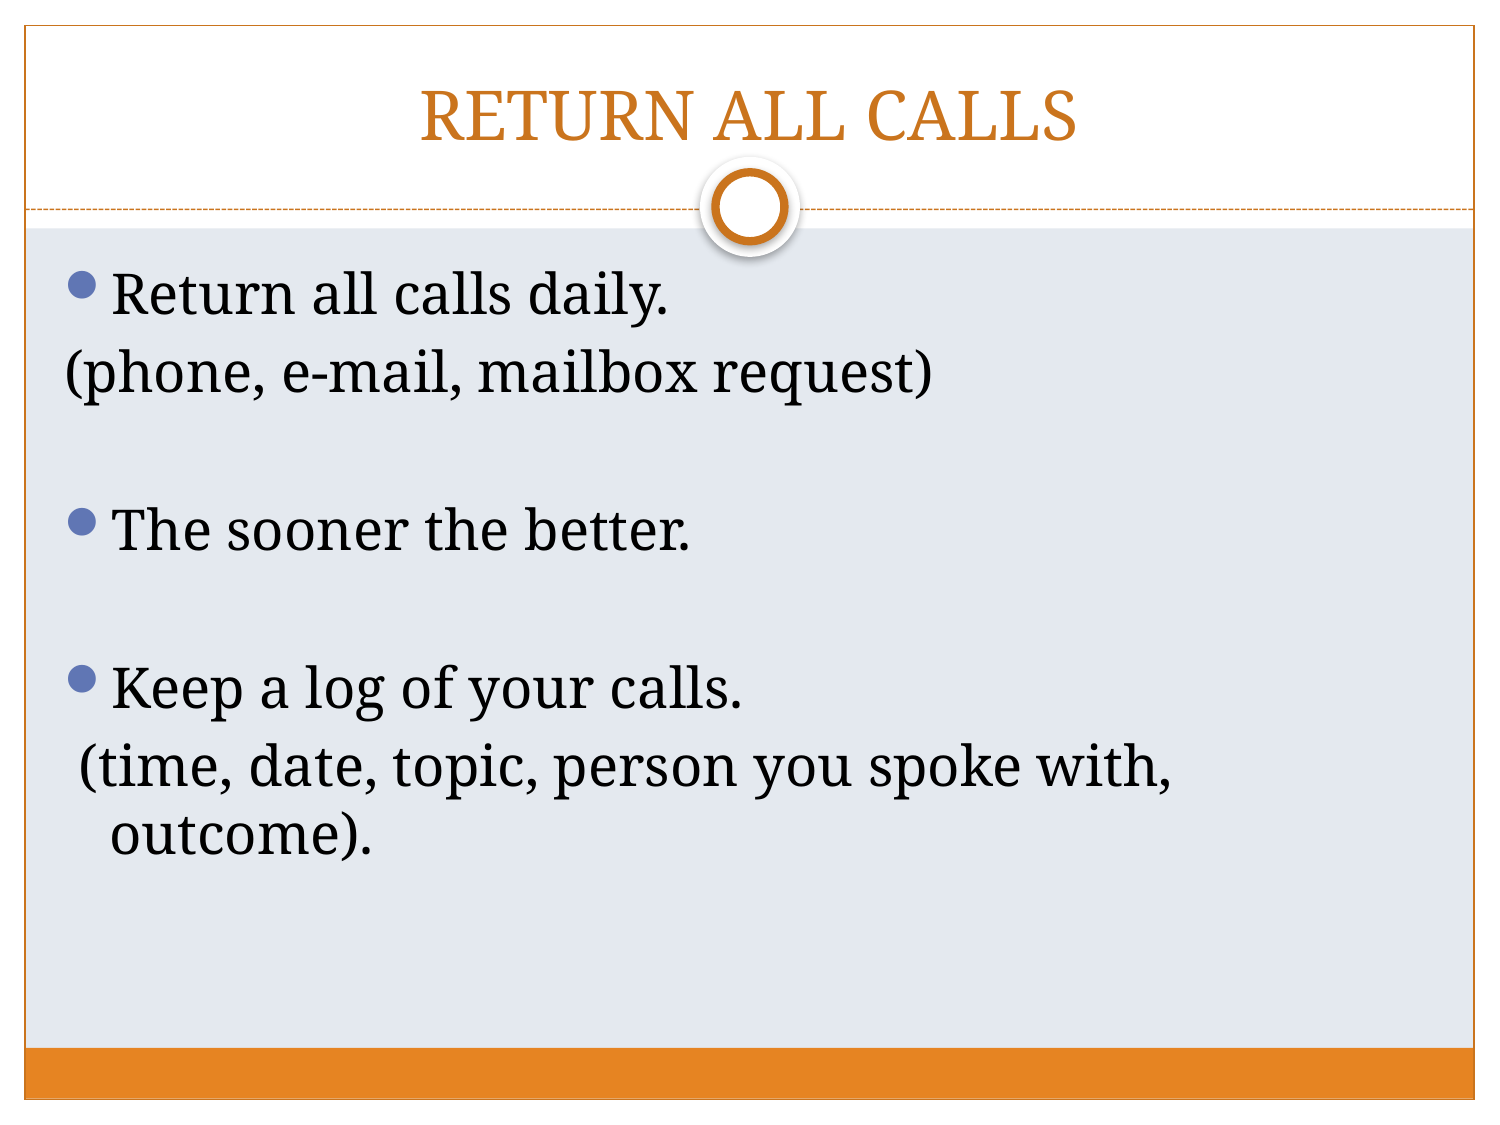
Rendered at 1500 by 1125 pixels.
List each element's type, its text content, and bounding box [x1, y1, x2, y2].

title RETURN ALL CALLS [49, 37, 1450, 162]
list Return all calls daily. (phone, e-mail, mailbox request) The sooner the better. Keep a log of your calls. (time, date, topic, person you spoke with, outcome). [49, 250, 1445, 1001]
